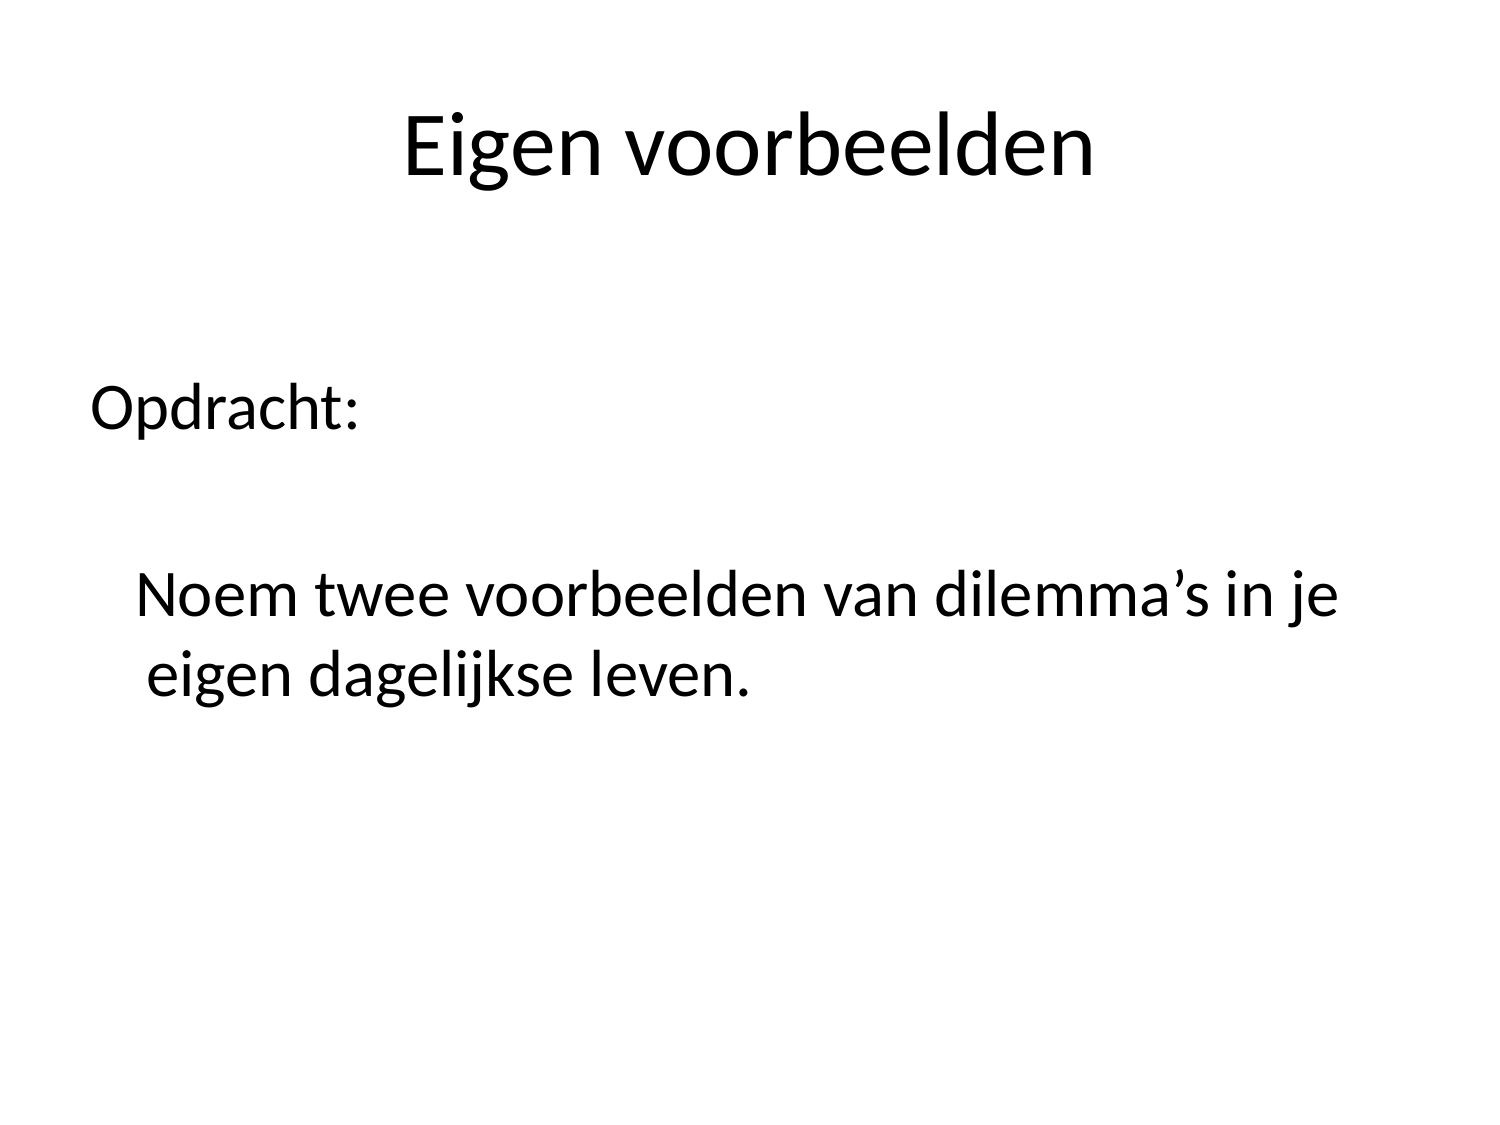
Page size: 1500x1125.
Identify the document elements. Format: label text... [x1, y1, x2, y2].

list Opdracht: Noem twee voorbeelden van dilemma’s in je eigen dagelijkse leven. [75, 262, 1425, 1005]
title Eigen voorbeelden [75, 45, 1425, 233]
